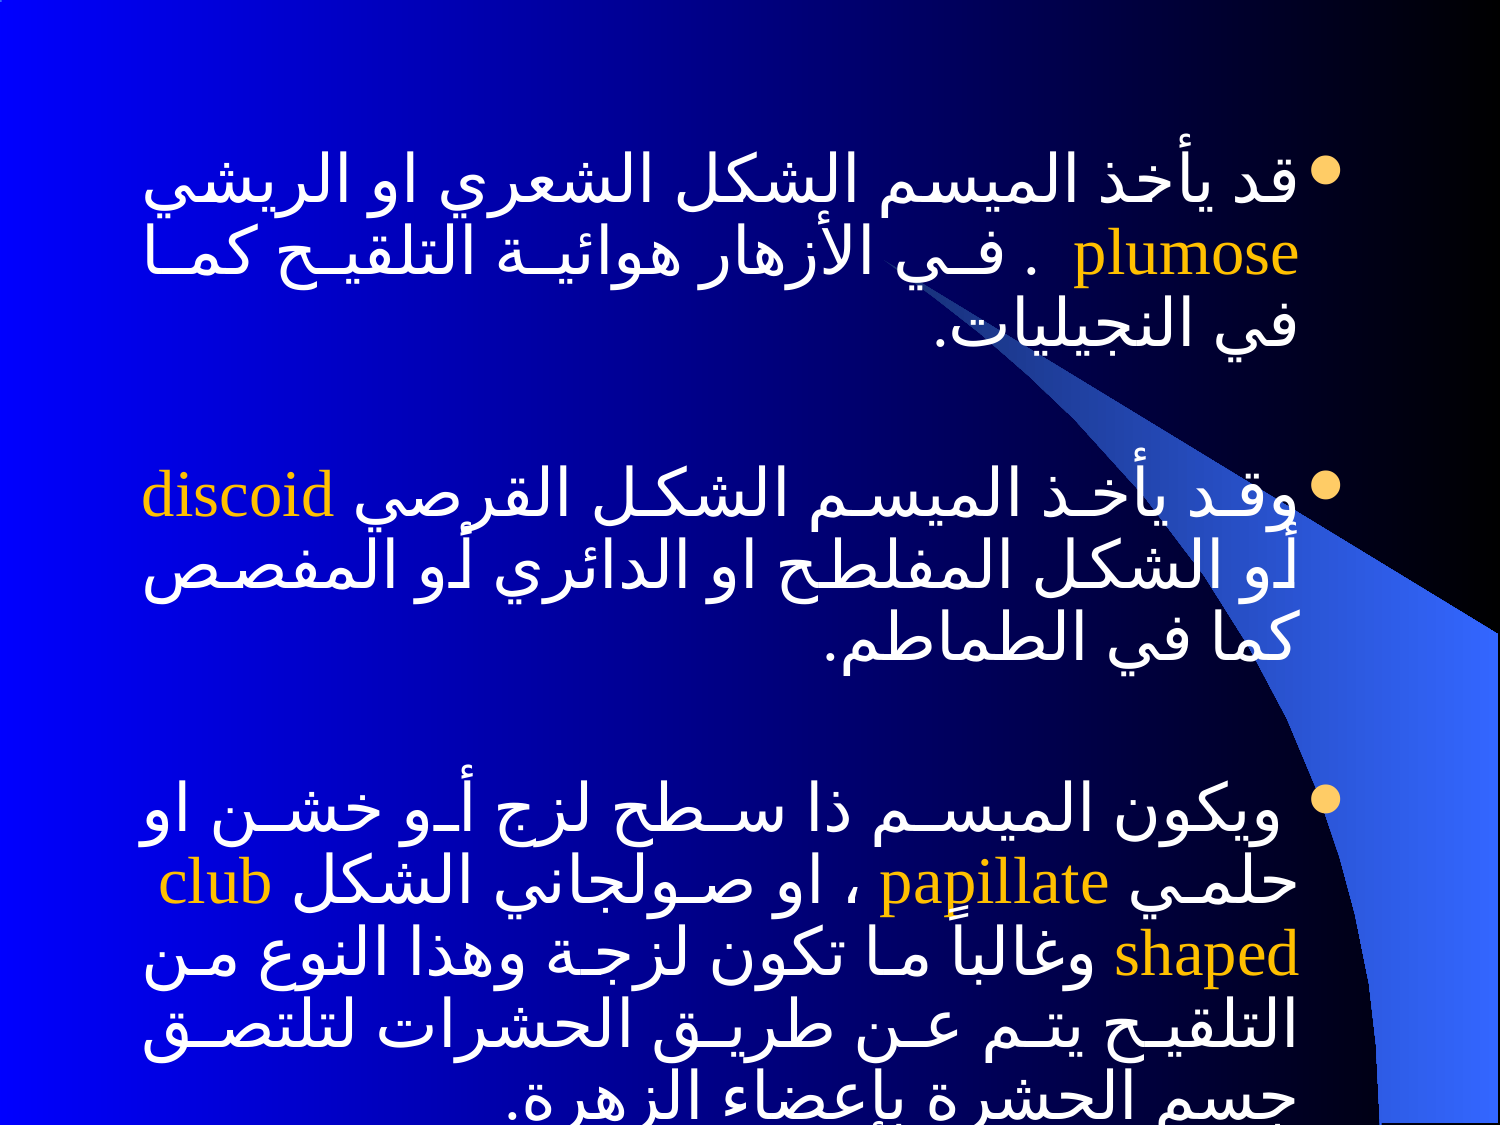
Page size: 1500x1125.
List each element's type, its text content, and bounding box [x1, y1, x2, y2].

list قد يأخذ الميسم الشكل الشعري او الريشي plumose . في الأزهار هوائية التلقيح كما في النجيليات. وقد يأخذ الميسم الشكل القرصي discoid أو الشكل المفلطح او الدائري أو المفصص كما في الطماطم. ويكون الميسم ذا سطح لزج أو خشن او حلمي papillate ، او صولجاني الشكل club shaped وغالباً ما تكون لزجة وهذا النوع من التلقيح يتم عن طريق الحشرات لتلتصق جسم الحشرة بإعضاء الزهرة. [111, 137, 1388, 1001]
